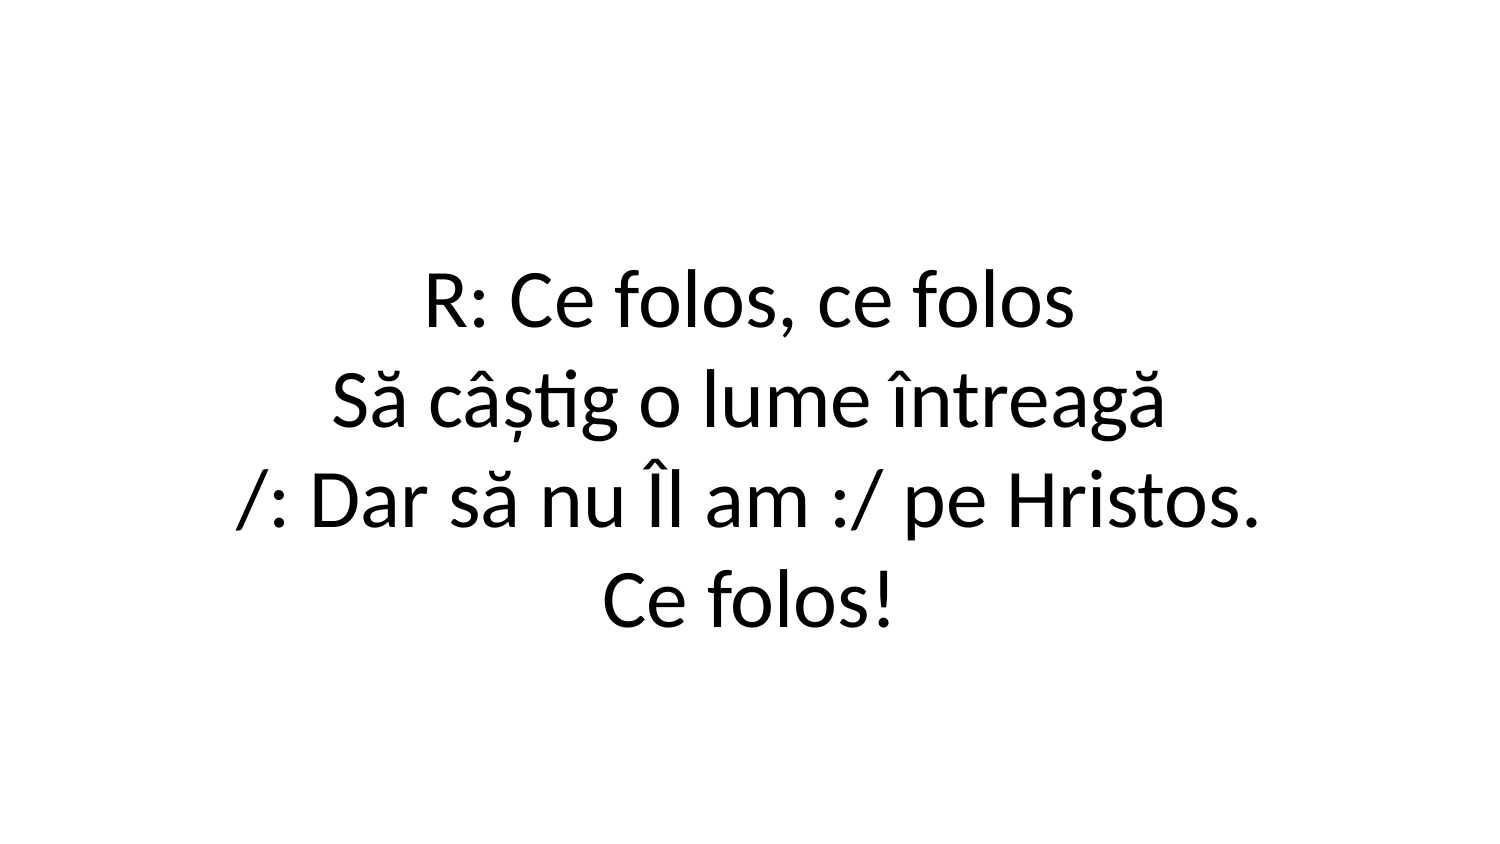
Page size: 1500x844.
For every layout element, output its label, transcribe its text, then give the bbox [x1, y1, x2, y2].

text_box R: Ce folos, ce folos Să câștig o lume întreagă /: Dar să nu Îl am :/ pe Hristos. Ce folos! [221, 192, 1279, 652]
